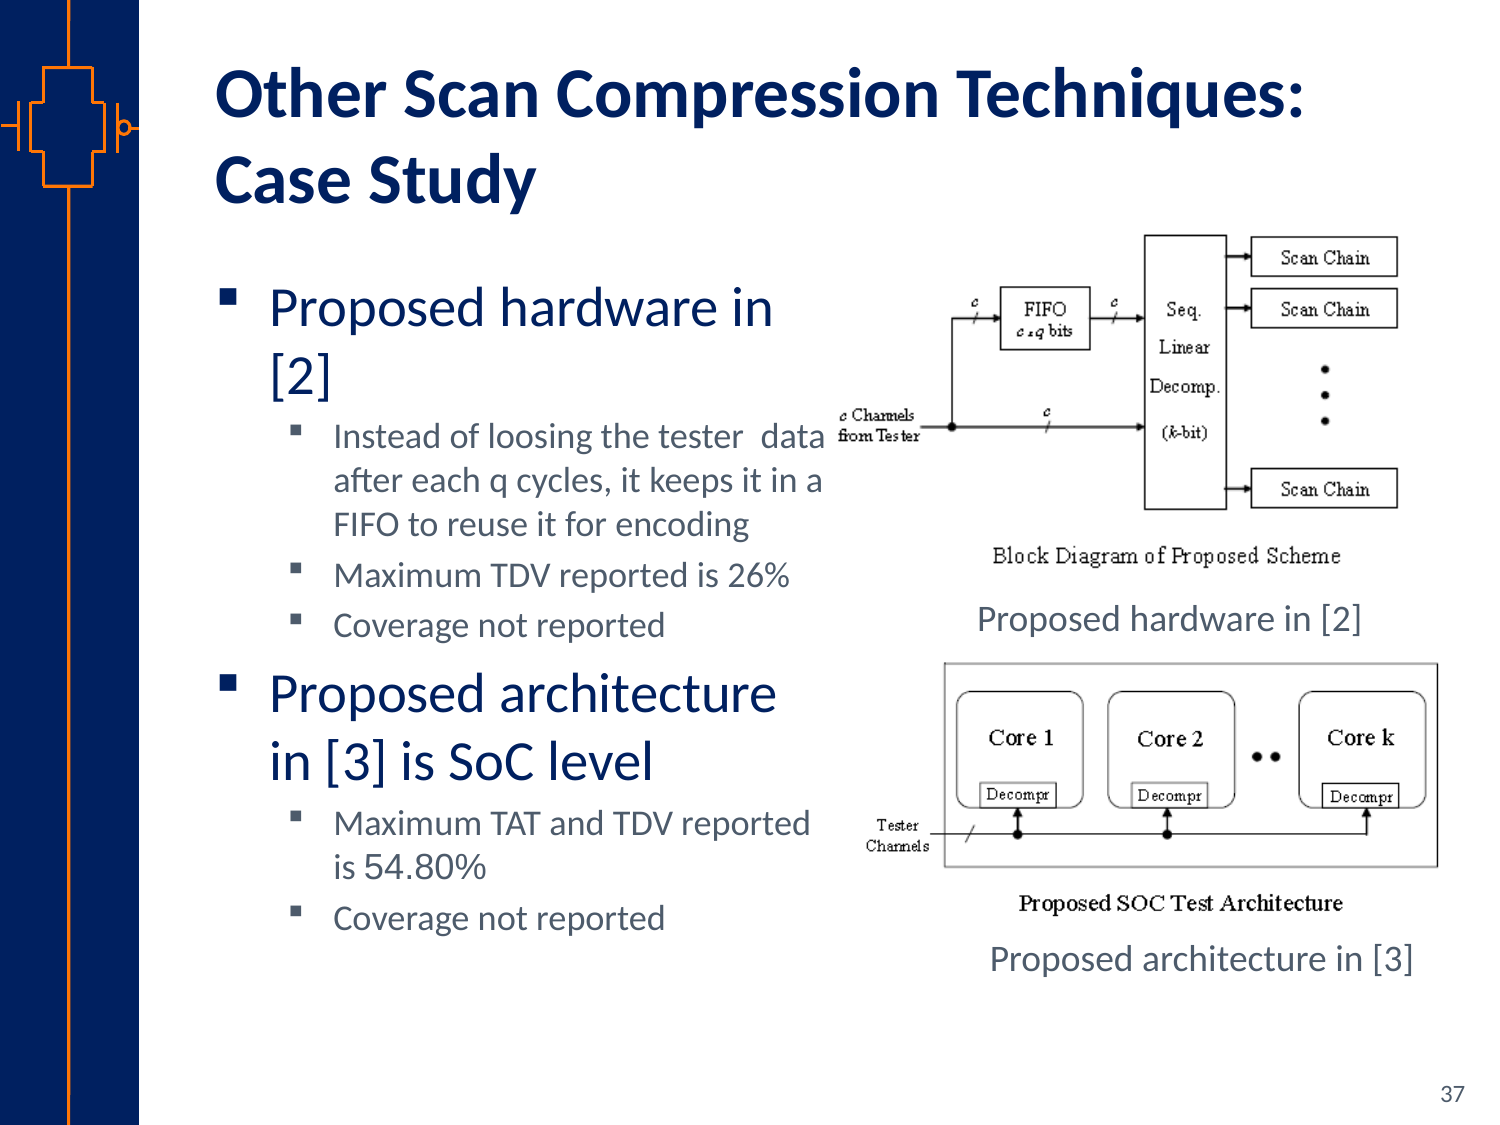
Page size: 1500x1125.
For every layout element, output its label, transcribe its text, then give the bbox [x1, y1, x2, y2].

text_box Proposed hardware in [2] [962, 597, 1378, 644]
title Other Scan Compression Techniques: Case Study [200, 37, 1388, 225]
picture [863, 647, 1447, 925]
picture [834, 224, 1417, 588]
text_box Proposed architecture in [3] [975, 936, 1430, 987]
slide_number 37 [1425, 1062, 1488, 1123]
list Proposed hardware in [2] Instead of loosing the tester data after each q cycles, it keeps it in a FIFO to reuse it for encoding Maximum TDV reported is 26% Coverage not reported Proposed architecture in [3] is SoC level Maximum TAT and TDV reported is 54.80% Coverage not reported [200, 262, 846, 988]
